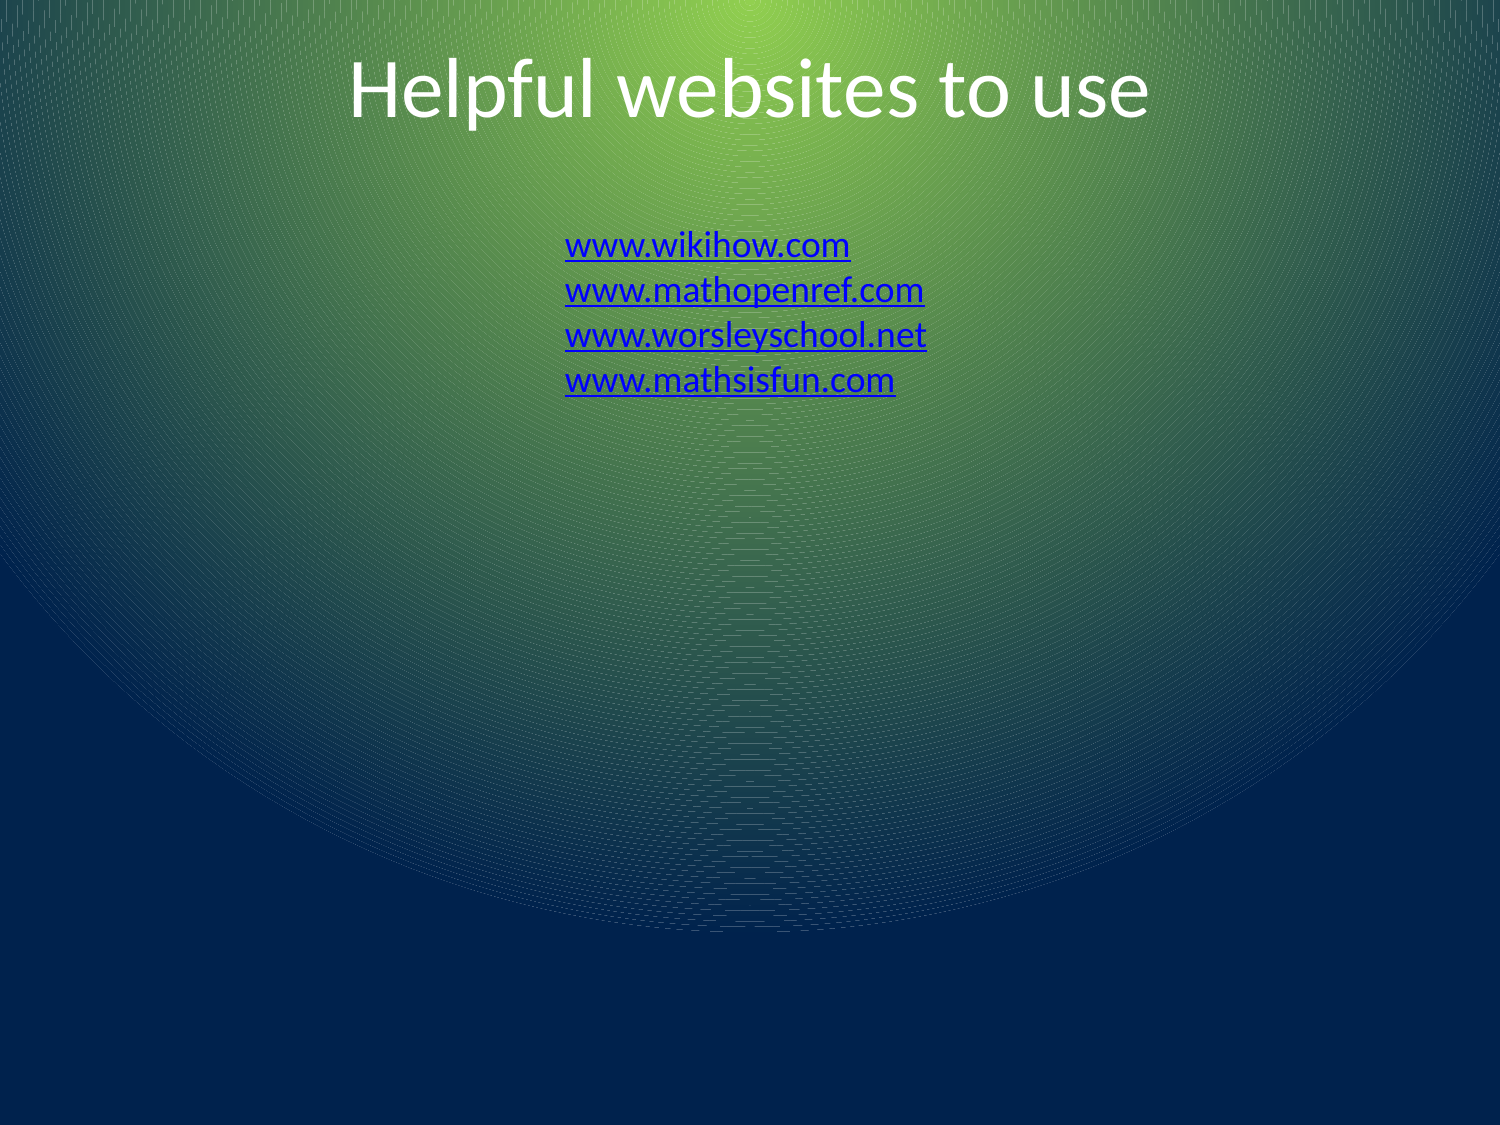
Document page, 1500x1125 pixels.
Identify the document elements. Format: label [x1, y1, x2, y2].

text_box [549, 212, 1500, 498]
title [75, 45, 1425, 233]
